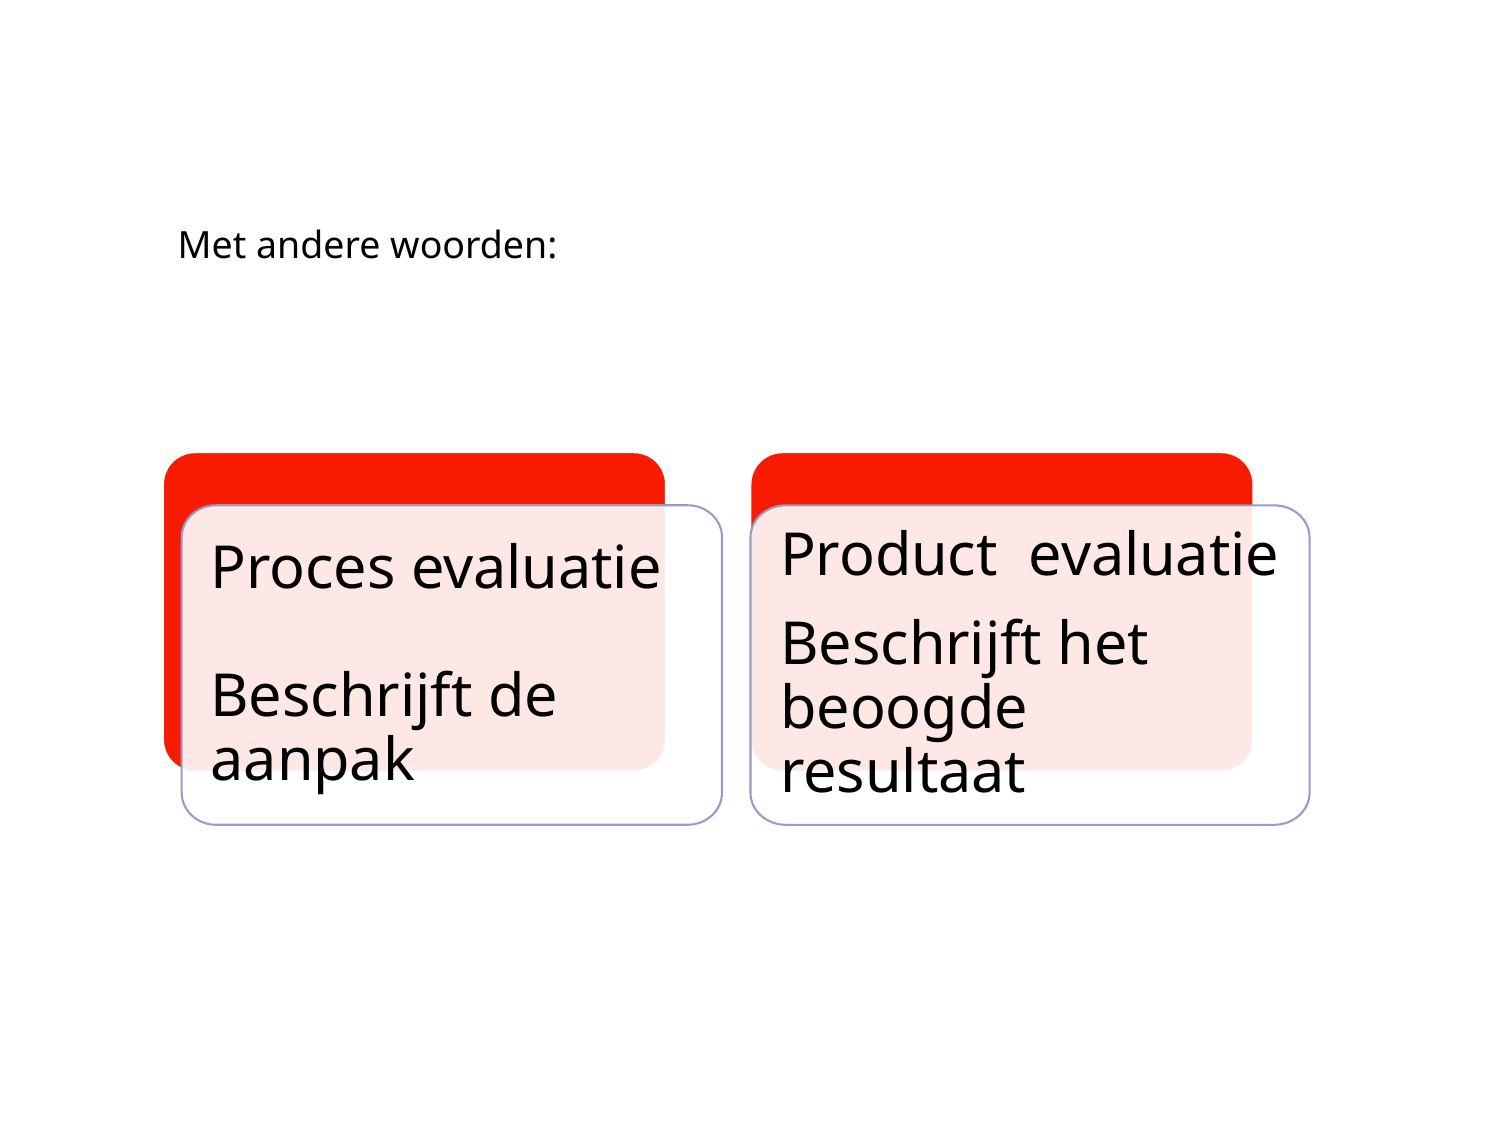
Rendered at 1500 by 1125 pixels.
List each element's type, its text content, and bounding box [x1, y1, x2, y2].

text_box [162, 451, 1310, 826]
text_box Met andere woorden: [162, 213, 1287, 274]
